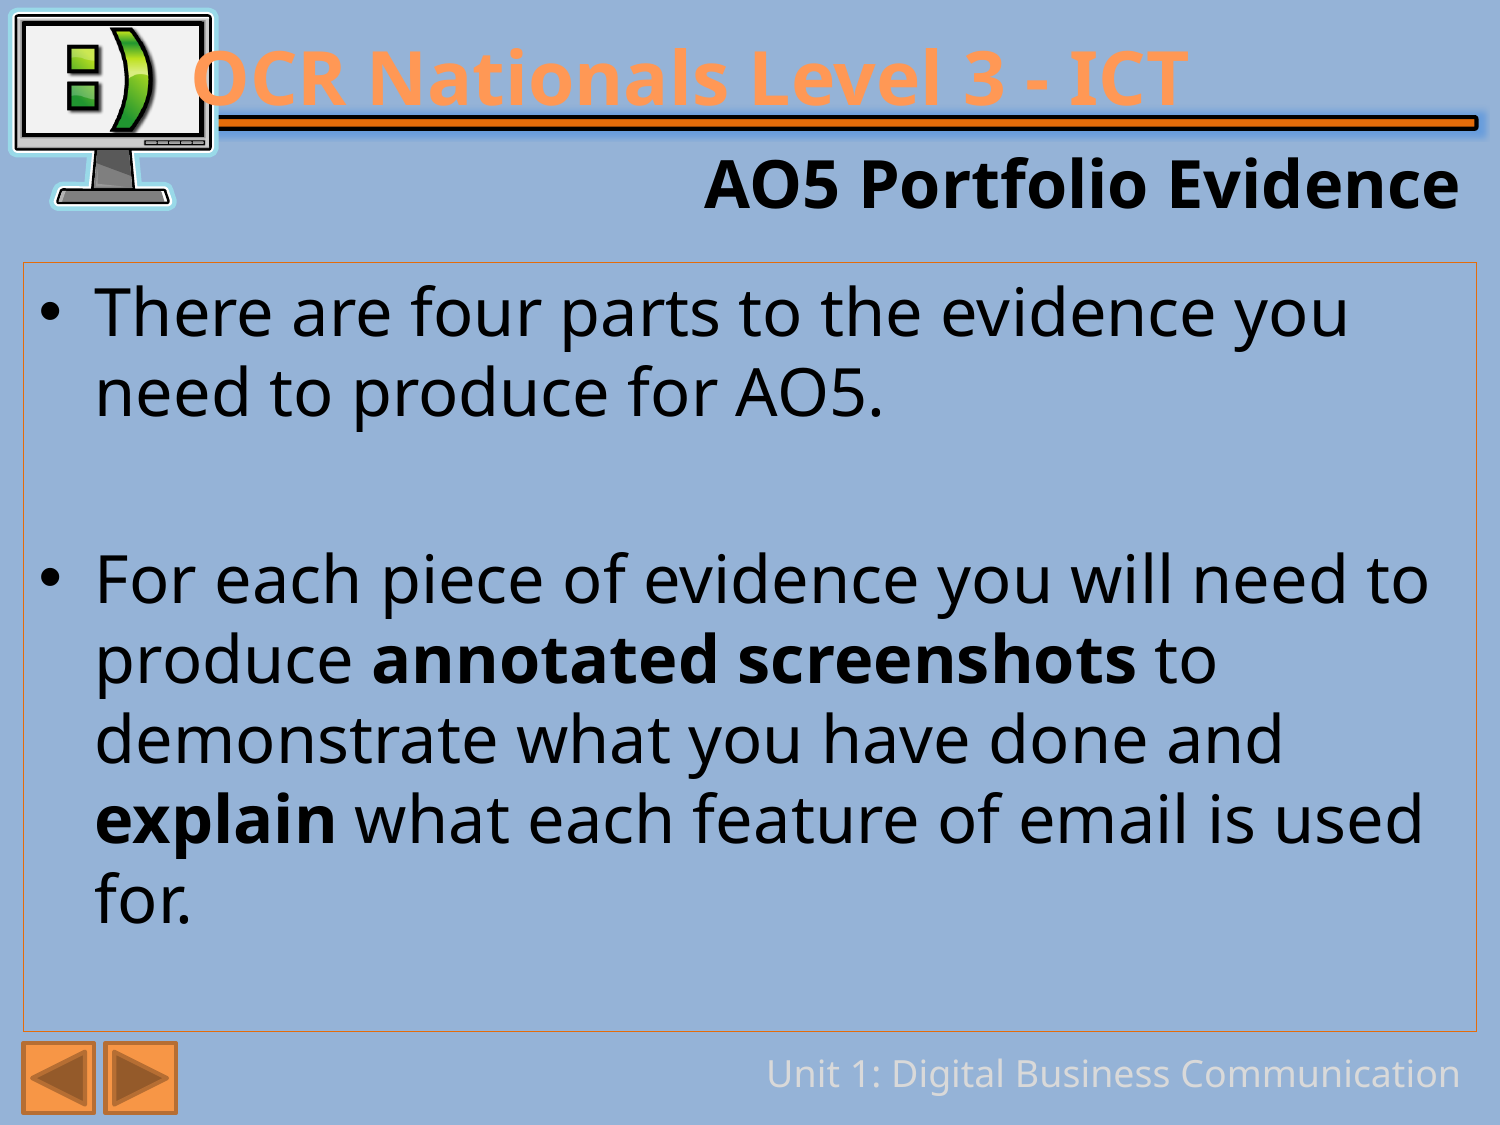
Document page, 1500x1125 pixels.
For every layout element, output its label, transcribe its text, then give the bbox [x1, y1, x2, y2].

picture [48, 21, 172, 139]
title AO5 Portfolio Evidence [187, 117, 1477, 247]
list There are four parts to the evidence you need to produce for AO5. For each piece of evidence you will need to produce annotated screenshots to demonstrate what you have done and explain what each feature of email is used for. [23, 262, 1477, 1032]
